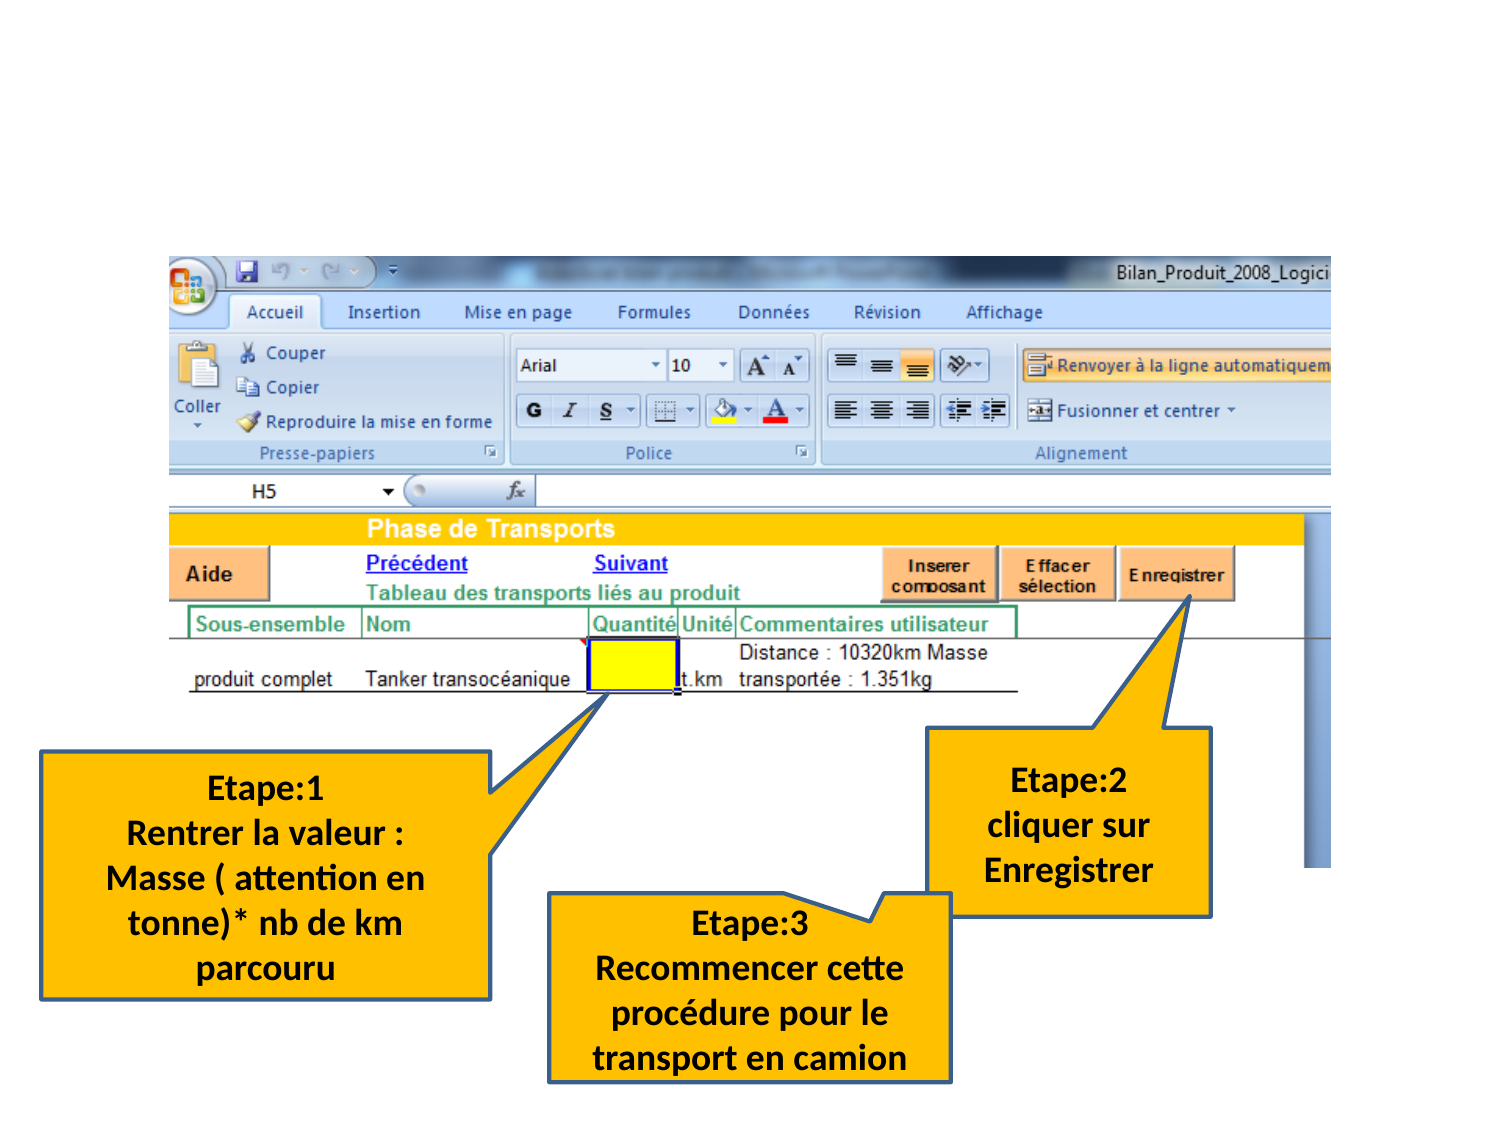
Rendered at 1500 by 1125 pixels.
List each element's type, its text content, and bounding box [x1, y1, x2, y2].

text_box Etape:1 Rentrer la valeur : Masse ( attention en tonne)* nb de km parcouru [39, 749, 493, 1002]
text_box Etape:2 cliquer sur Enregistrer [925, 875, 1213, 919]
picture [169, 256, 1331, 869]
text_box Etape:3 Recommencer cette procédure pour le transport en camion [547, 891, 953, 1085]
